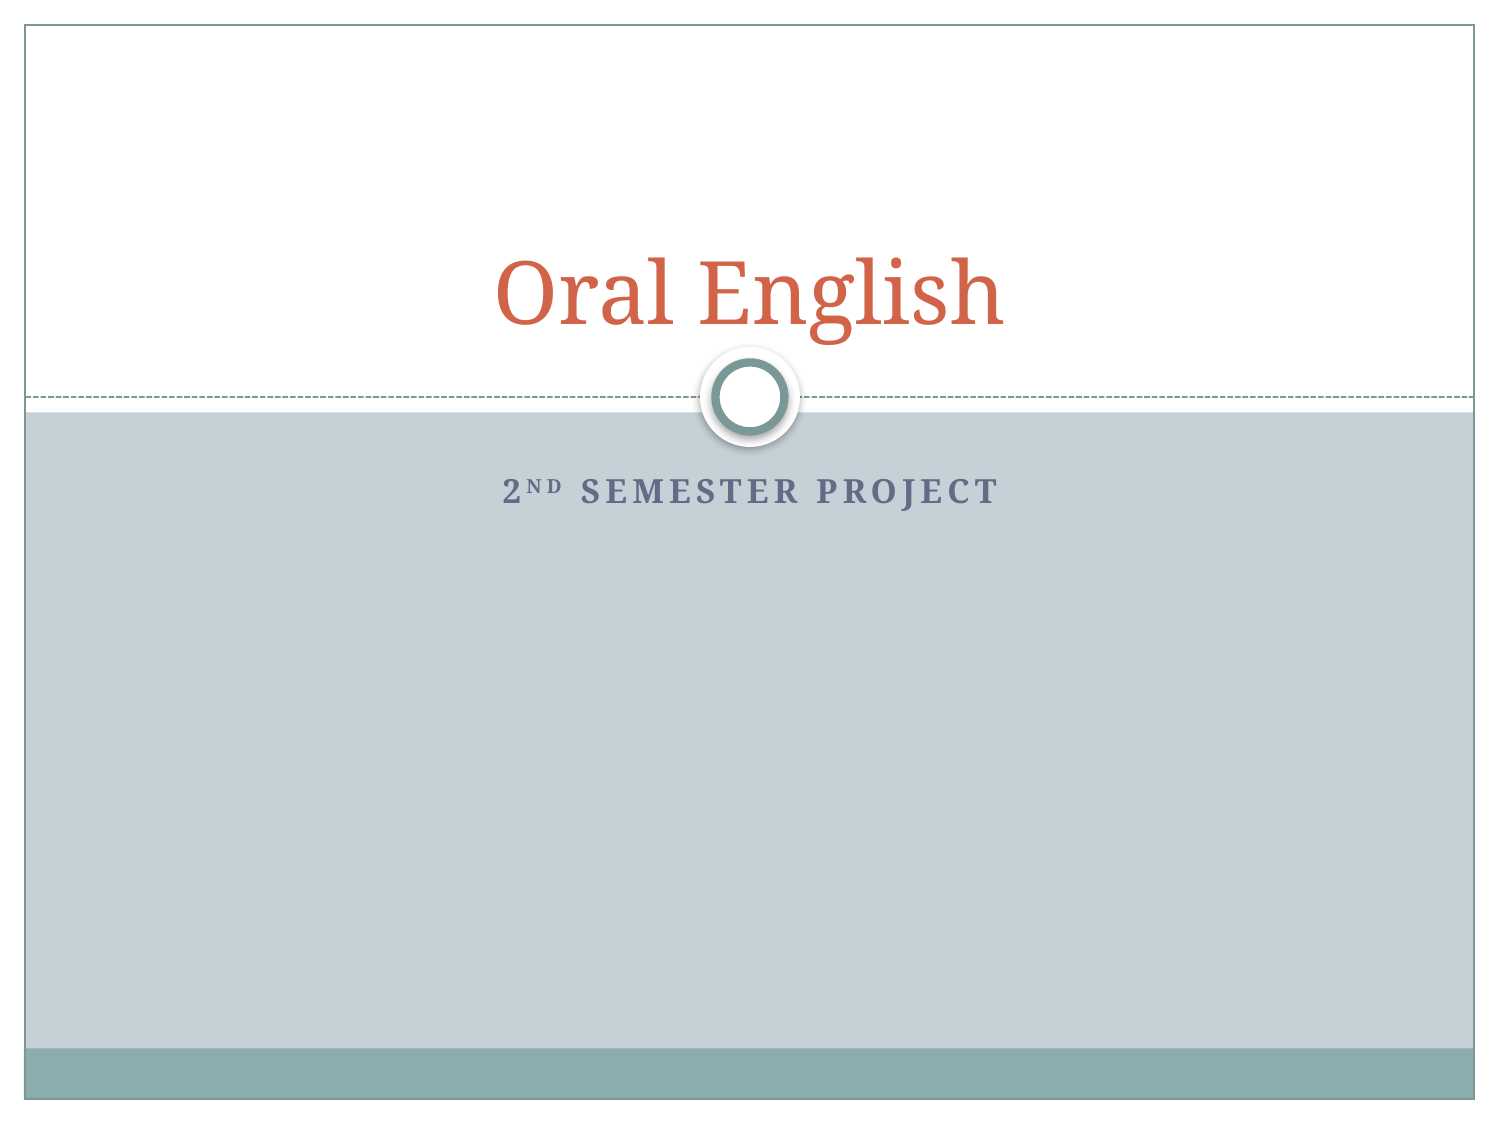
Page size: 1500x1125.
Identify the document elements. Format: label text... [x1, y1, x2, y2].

subtitle 2nd Semester Project [225, 462, 1275, 750]
title Oral English [112, 62, 1388, 350]
